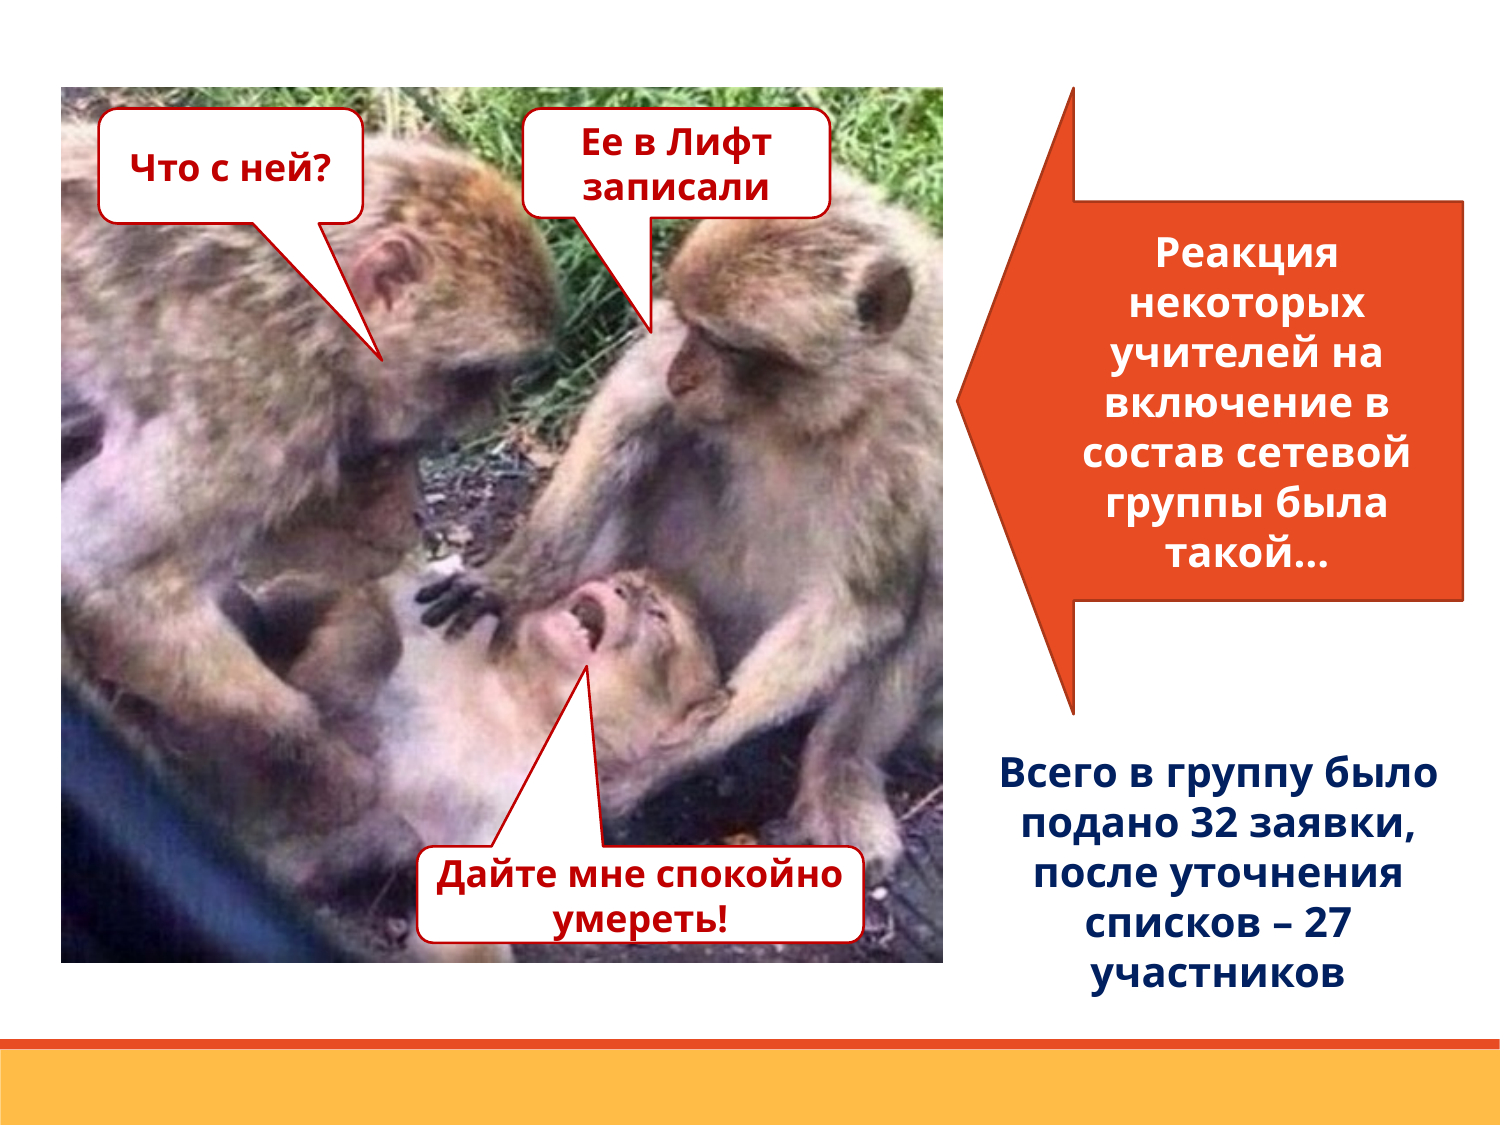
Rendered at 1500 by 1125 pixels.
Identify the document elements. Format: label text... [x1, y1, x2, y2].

picture [60, 87, 944, 963]
text_box Всего в группу было подано 32 заявки, после уточнения списков – 27 участников [973, 738, 1464, 1004]
text_box Реакция некоторых учителей на включение в состав сетевой группы была такой… [955, 86, 1465, 716]
